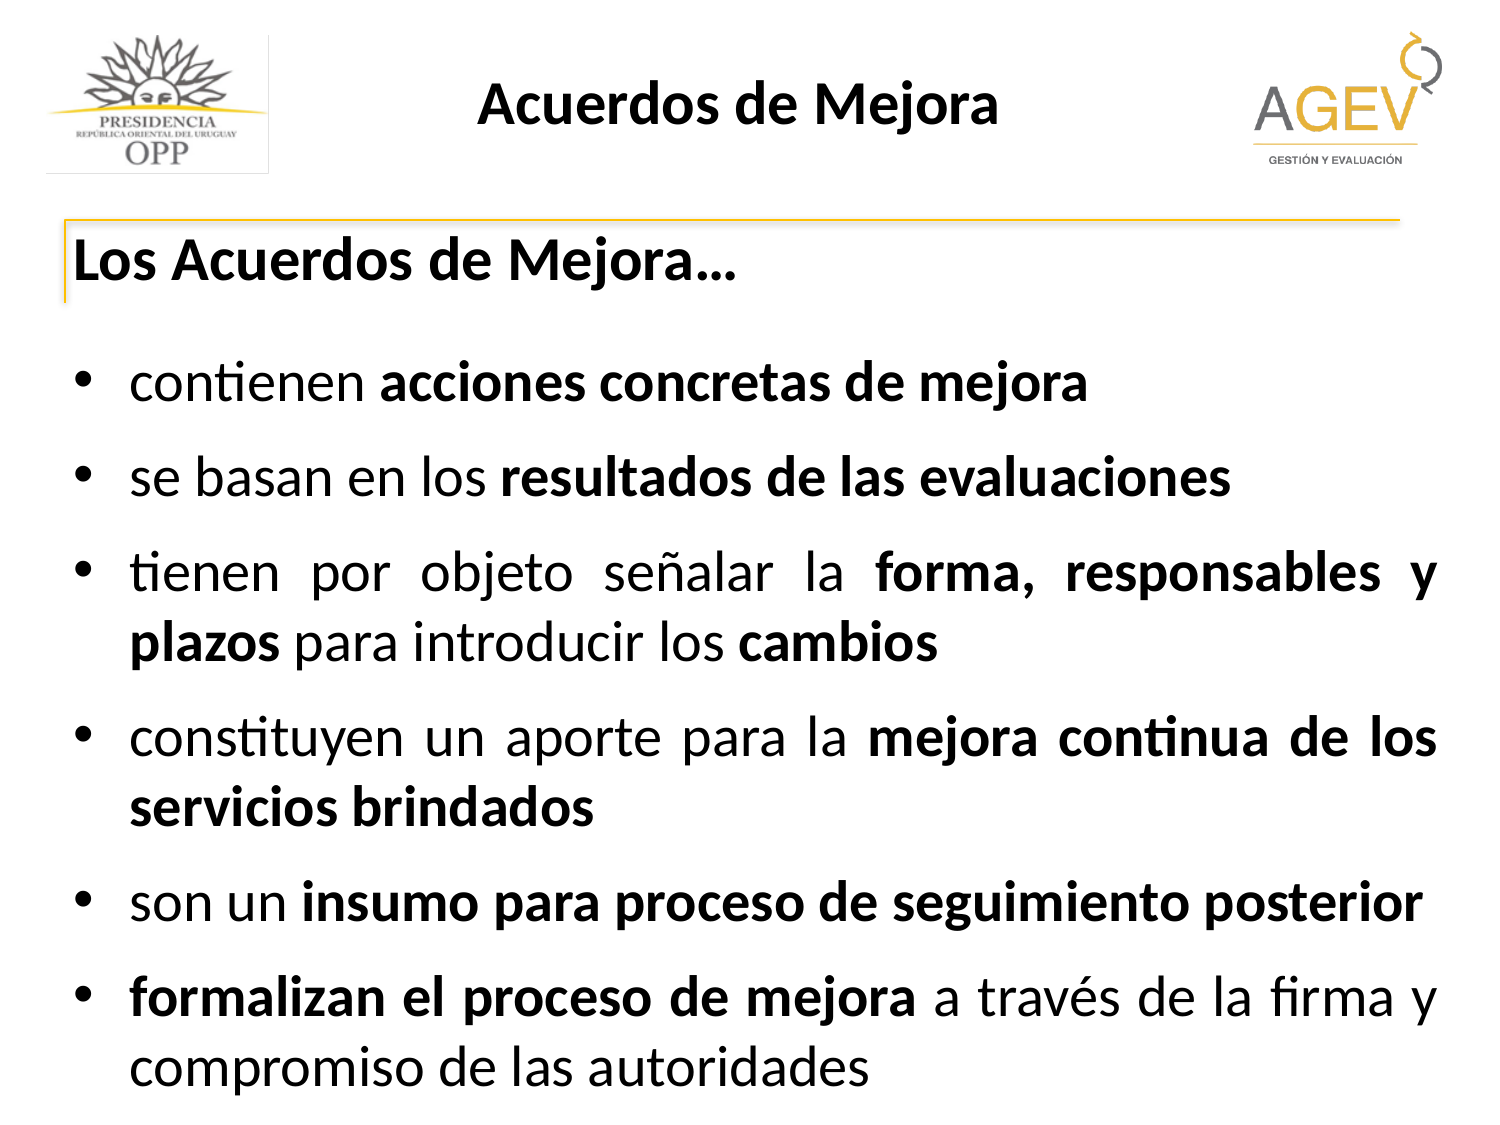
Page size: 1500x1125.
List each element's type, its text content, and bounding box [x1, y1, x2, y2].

text_box Acuerdos de Mejora [324, 54, 1169, 145]
picture [46, 35, 270, 176]
picture [1253, 31, 1442, 164]
list Los Acuerdos de Mejora… contienen acciones concretas de mejora se basan en los resultados de las evaluaciones tienen por objeto señalar la forma, responsables y plazos para introducir los cambios constituyen un aporte para la mejora continua de los servicios brindados son un insumo para proceso de seguimiento posterior formalizan el proceso de mejora a través de la firma y compromiso de las autoridades [58, 210, 1454, 1095]
